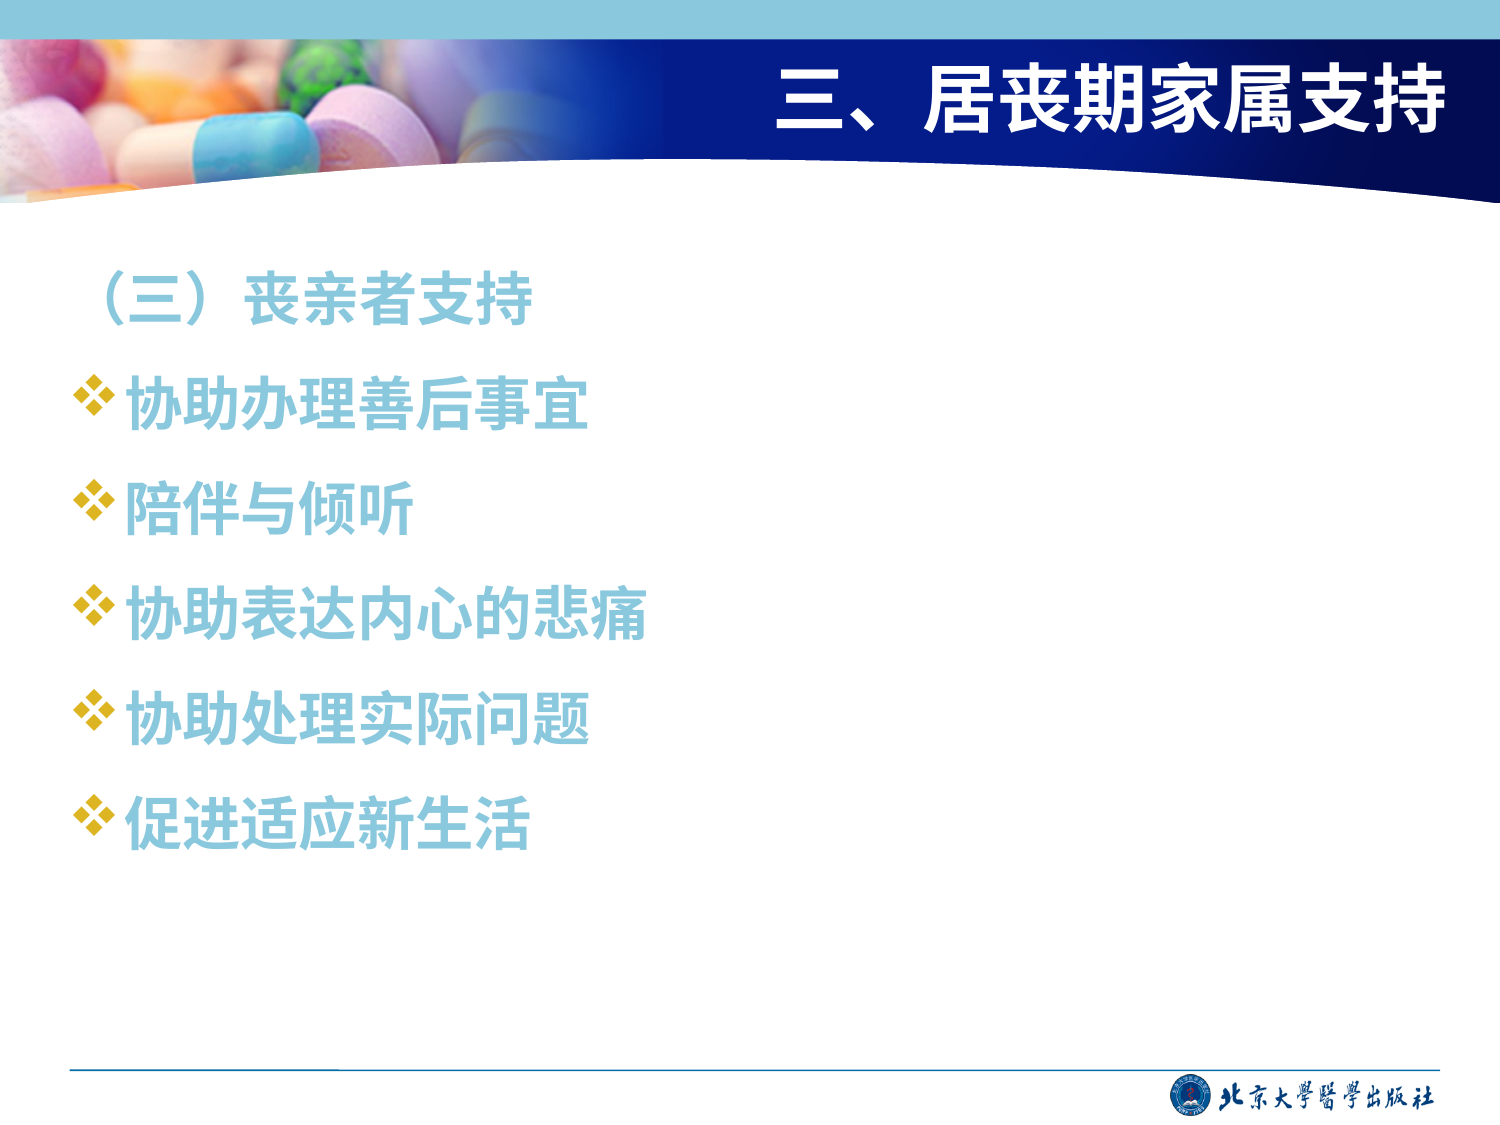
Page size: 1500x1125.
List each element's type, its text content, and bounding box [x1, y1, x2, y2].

picture [0, 40, 1500, 203]
title 三、居丧期家属支持 [137, 49, 1463, 143]
list （三）丧亲者支持 协助办理善后事宜 陪伴与倾听 协助表达内心的悲痛 协助处理实际问题 促进适应新生活 [52, 219, 1466, 1021]
picture [1170, 1074, 1436, 1118]
